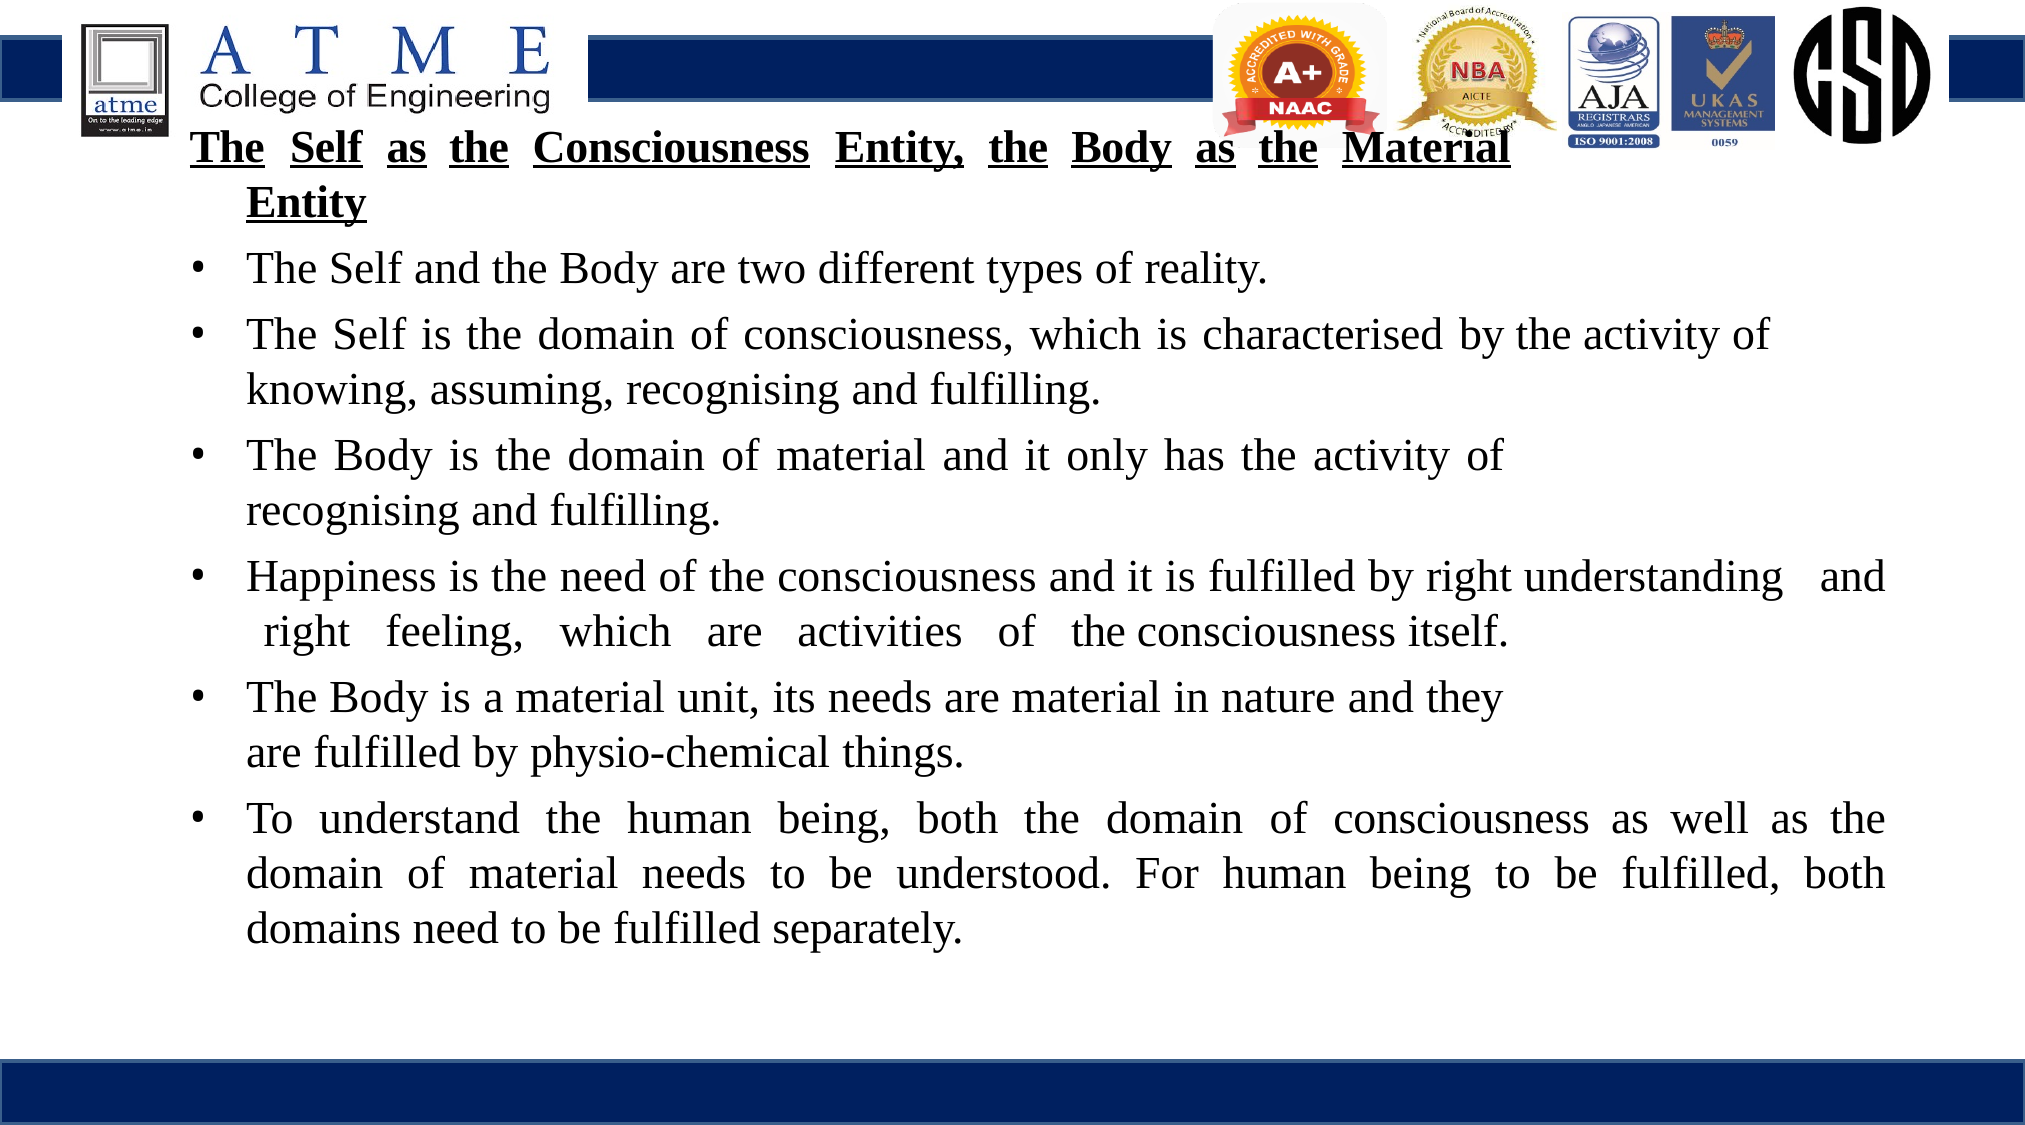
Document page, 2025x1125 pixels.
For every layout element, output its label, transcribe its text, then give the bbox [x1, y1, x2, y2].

picture [1212, 0, 1949, 150]
picture [62, 0, 588, 157]
text_box The Self as the Consciousness Entity, the Body as the Material Entity The Self and the Body are two different types of reality. The Self is the domain of consciousness, which is characterised by the activity of knowing, assuming, recognising and fulfilling. The Body is the domain of material and it only has the activity of recognising and fulfilling. Happiness is the need of the consciousness and it is fulfilled by right understanding and right feeling, which are activities of the consciousness itself. The Body is a material unit, its needs are material in nature and they are fulfilled by physio-chemical things. To understand the human being, both the domain of consciousness as well as the domain of material needs to be understood. For human being to be fulfilled, both domains need to be fulfilled separately. [187, 114, 1888, 953]
